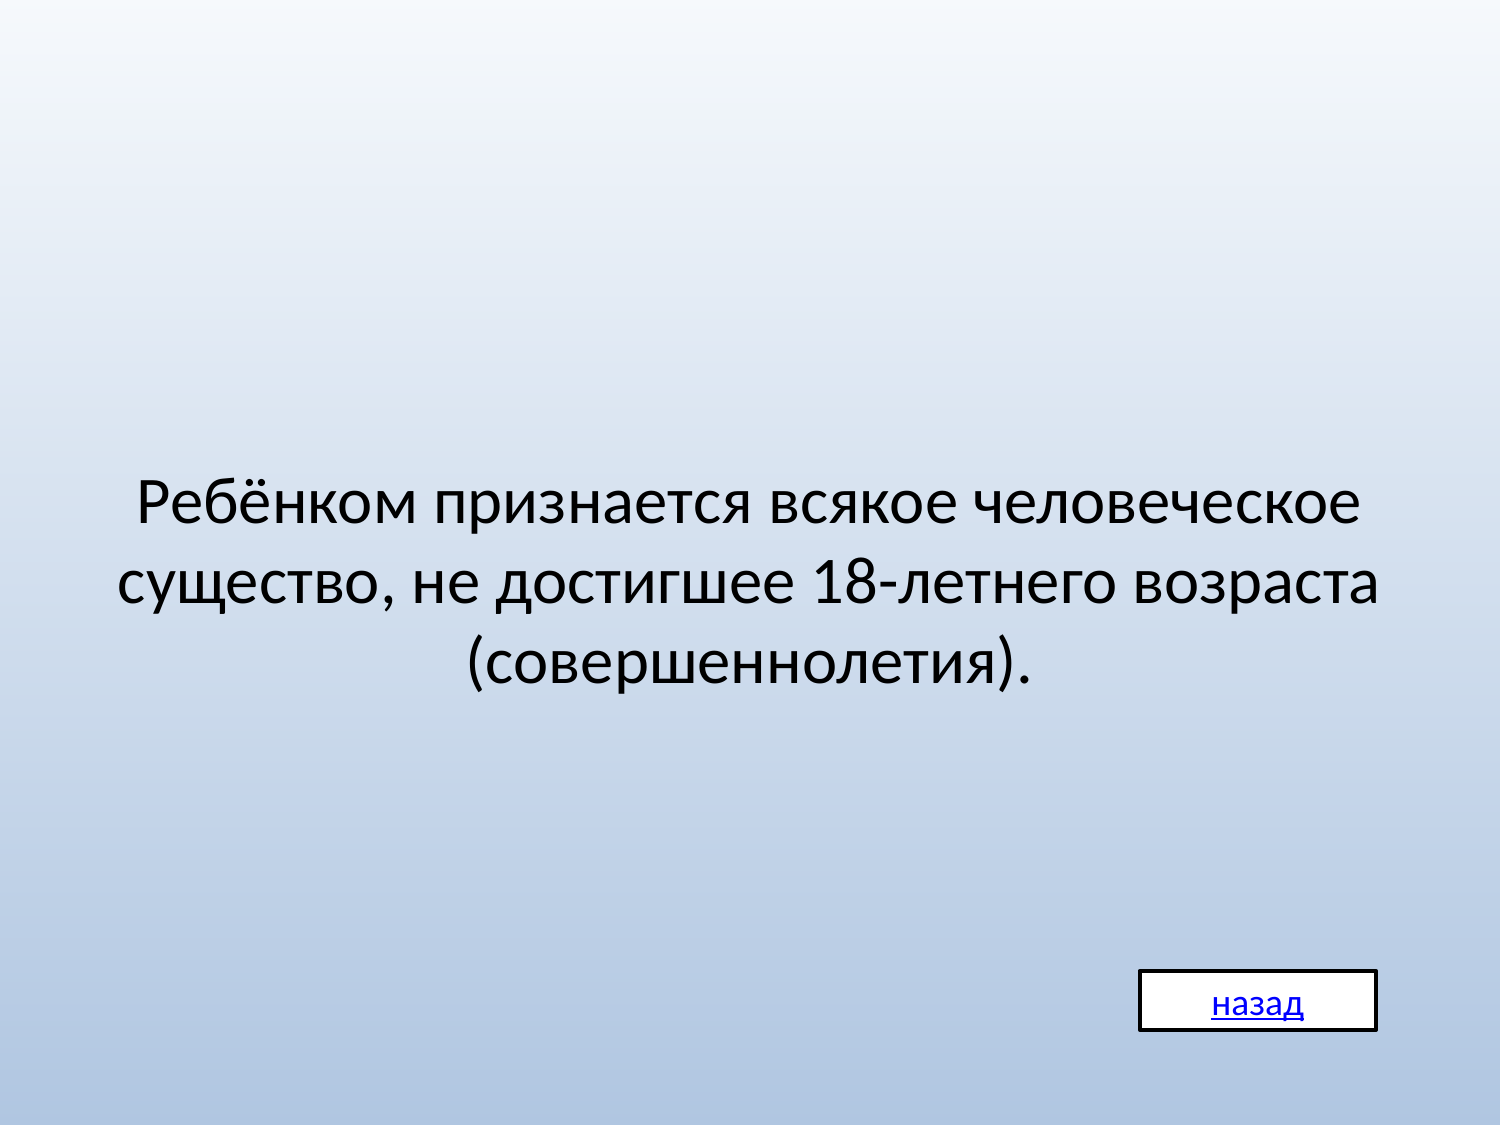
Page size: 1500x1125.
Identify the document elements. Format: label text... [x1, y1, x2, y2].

text_box назад [1138, 969, 1378, 1032]
list Ребёнком признается всякое человеческое существо, не достигшее 18-летнего возраста (совершеннолетия). [75, 262, 1425, 1005]
